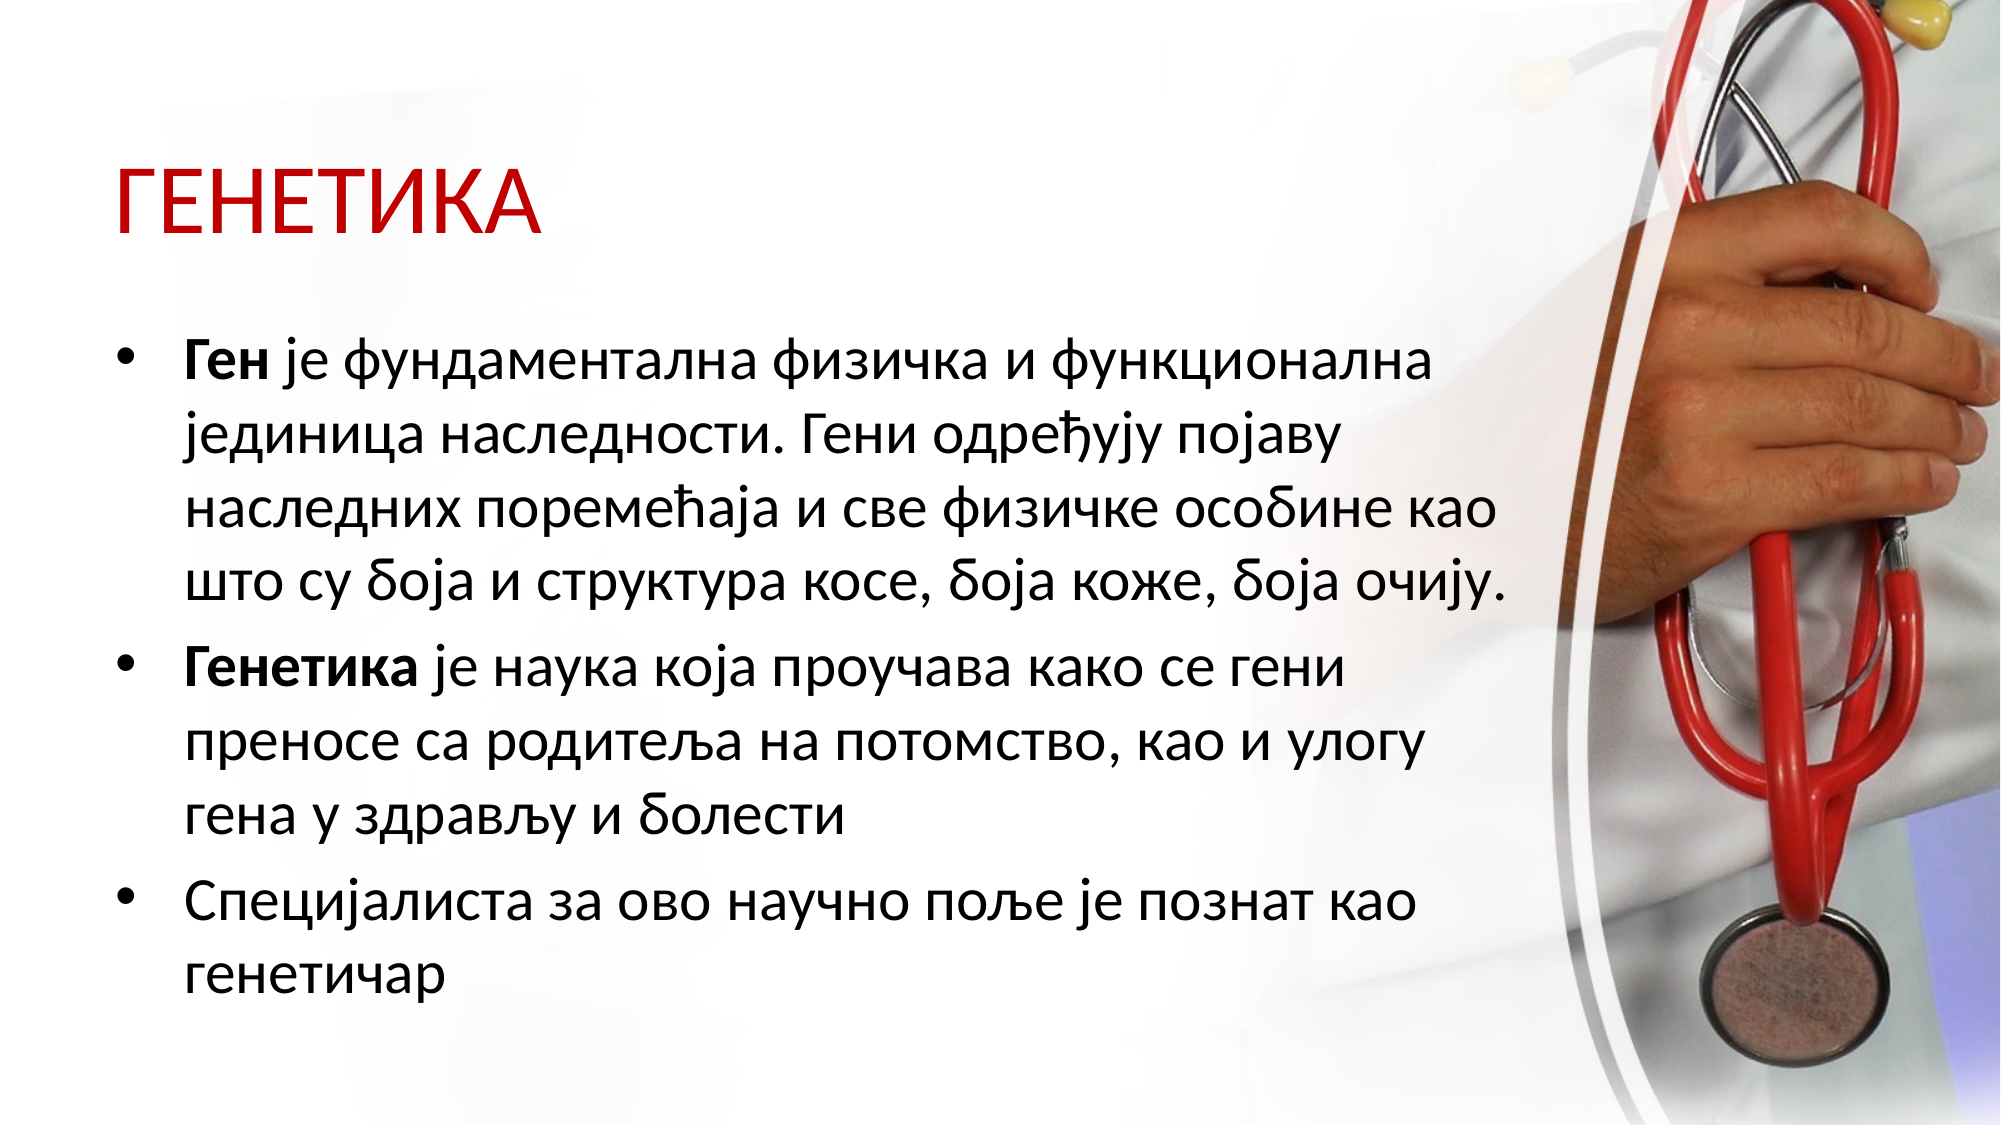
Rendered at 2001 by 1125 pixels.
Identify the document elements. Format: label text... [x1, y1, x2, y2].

title ГЕНЕТИКА [99, 110, 1540, 278]
list Ген је фундаментална физичка и функционална јединица наследности.​ Гени одређују појаву наследних поремећаја и све физичке особине као што су боја и структура косе, боја коже, боја очију. Генетика је наука која проучава како се гени преносе са родитеља на потомство, као и улогу​ гена у здрављу и болести Специјалиста за ово научно поље је познат као генетичар [100, 310, 1537, 1043]
picture [0, 0, 2001, 1125]
